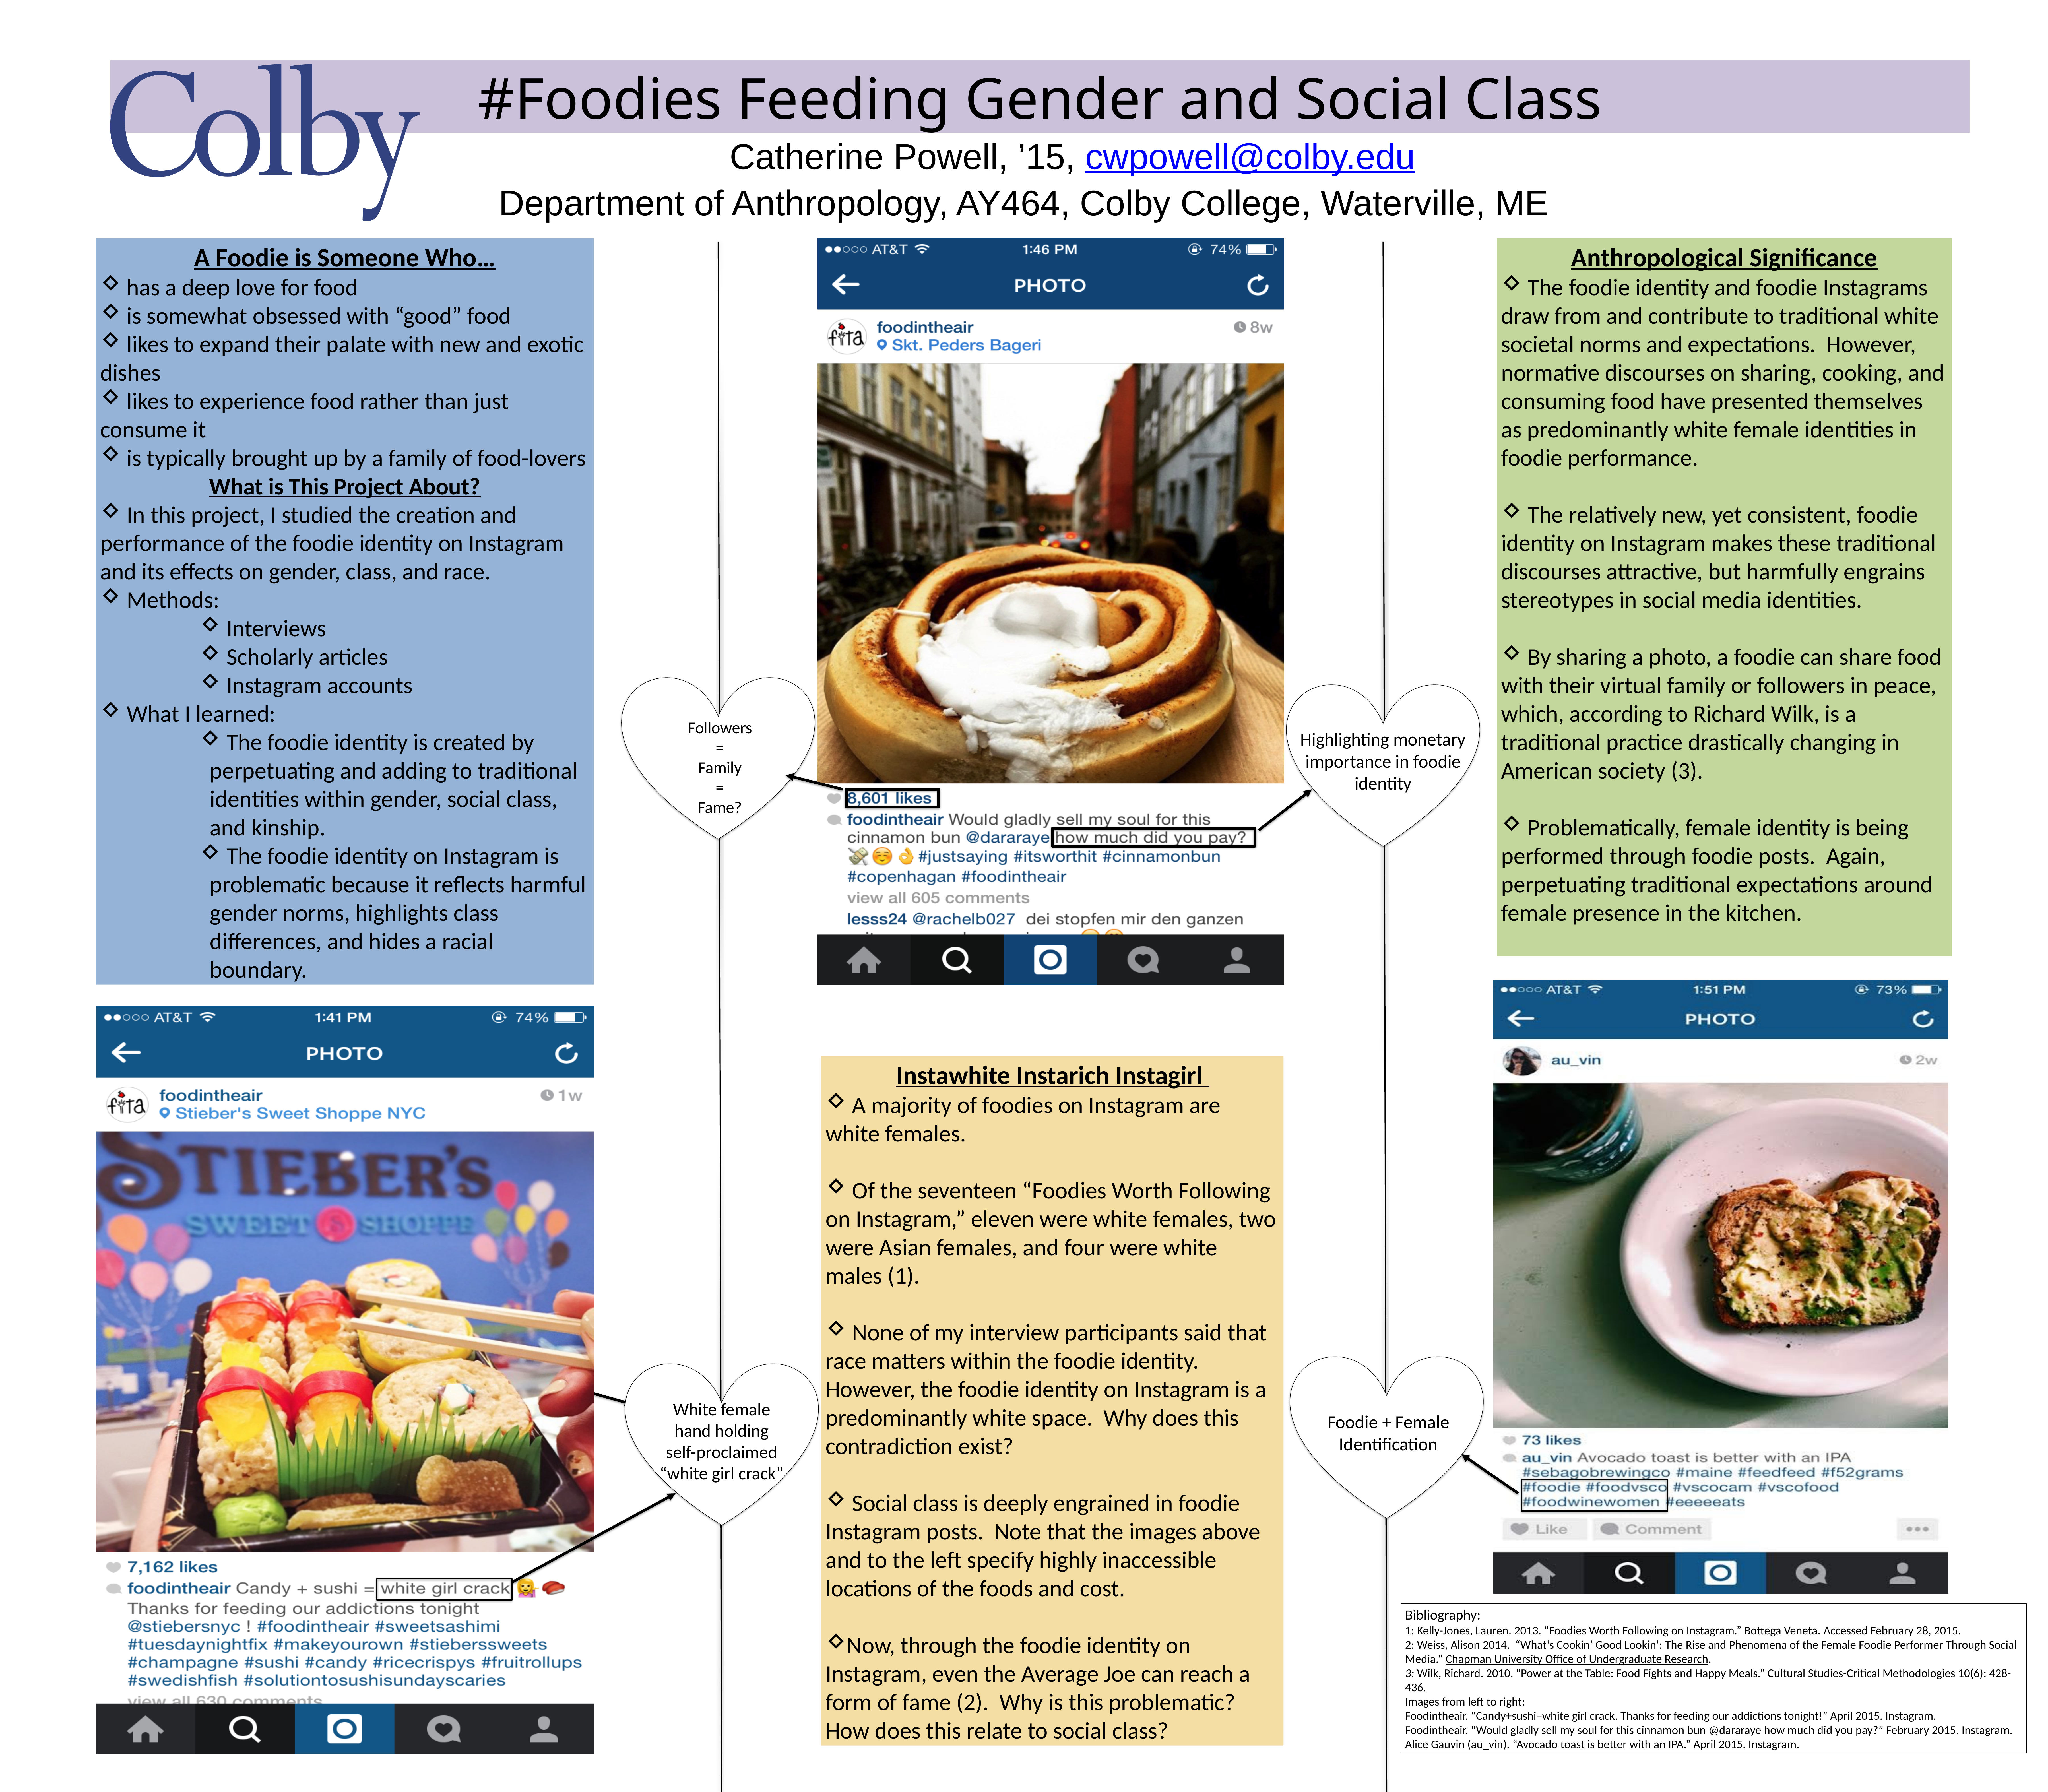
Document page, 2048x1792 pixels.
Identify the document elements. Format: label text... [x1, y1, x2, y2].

text_box Instawhite Instarich Instagirl A majority of foodies on Instagram are white females. Of the seventeen “Foodies Worth Following on Instagram,” eleven were white females, two were Asian females, and four were white males (1). None of my interview participants said that race matters within the foodie identity. However, the foodie identity on Instagram is a predominantly white space. Why does this contradiction exist? Social class is deeply engrained in foodie Instagram posts. Note that the images above and to the left specify highly inaccessible locations of the foods and cost. Now, through the foodie identity on Instagram, even the Average Joe can reach a form of fame (2). Why is this problematic? How does this relate to social class? [821, 1056, 1271, 1746]
text_box Anthropological Significance The foodie identity and foodie Instagrams draw from and contribute to traditional white societal norms and expectations. However, normative discourses on sharing, cooking, and consuming food have presented themselves as predominantly white female identities in foodie performance. The relatively new, yet consistent, foodie identity on Instagram makes these traditional discourses attractive, but harmfully engrains stereotypes in social media identities. By sharing a photo, a foodie can share food with their virtual family or followers in peace, which, according to Richard Wilk, is a traditional practice drastically changing in American society (3). Problematically, female identity is being performed through foodie posts. Again, perpetuating traditional expectations around female presence in the kitchen. [1497, 238, 1952, 956]
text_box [110, 60, 1970, 225]
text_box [1496, 980, 1949, 1594]
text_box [96, 1006, 620, 1754]
text_box Bibliography: 1: Kelly-Jones, Lauren. 2013. “Foodies Worth Following on Instagram.” Bottega Veneta. Accessed February 28, 2015. 2: Weiss, Alison 2014. “What’s Cookin’ Good Lookin’: The Rise and Phenomena of the Female Foodie Performer Through Social Media.” Chapman University Office of Undergraduate Research. 3: Wilk, Richard. 2010. "Power at the Table: Food Fights and Happy Meals.” Cultural Studies-Critical Methodologies 10(6): 428-436. Images from left to right: Foodintheair. “Candy+sushi=white girl crack. Thanks for feeding our addictions tonight!” April 2015. Instagram. Foodintheair. “Would gladly sell my soul for this cinnamon bun @dararaye how much did you pay?” February 2015. Instagram. Alice Gauvin (au_vin). “Avocado toast is better with an IPA.” April 2015. Instagram. [1496, 1603, 2027, 1753]
text_box A Foodie is Someone Who… has a deep love for food is somewhat obsessed with “good” food likes to expand their palate with new and exotic dishes likes to experience food rather than just consume it is typically brought up by a family of food-lovers What is This Project About? In this project, I studied the creation and performance of the foodie identity on Instagram and its effects on gender, class, and race. Methods: Interviews Scholarly articles Instagram accounts What I learned: The foodie identity is created by perpetuating and adding to traditional identities within gender, social class, and kinship. The foodie identity on Instagram is problematic because it reflects harmful gender norms, highlights class differences, and hides a racial boundary. [96, 238, 594, 985]
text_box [786, 238, 1312, 985]
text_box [622, 241, 818, 1792]
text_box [1273, 241, 1494, 1792]
